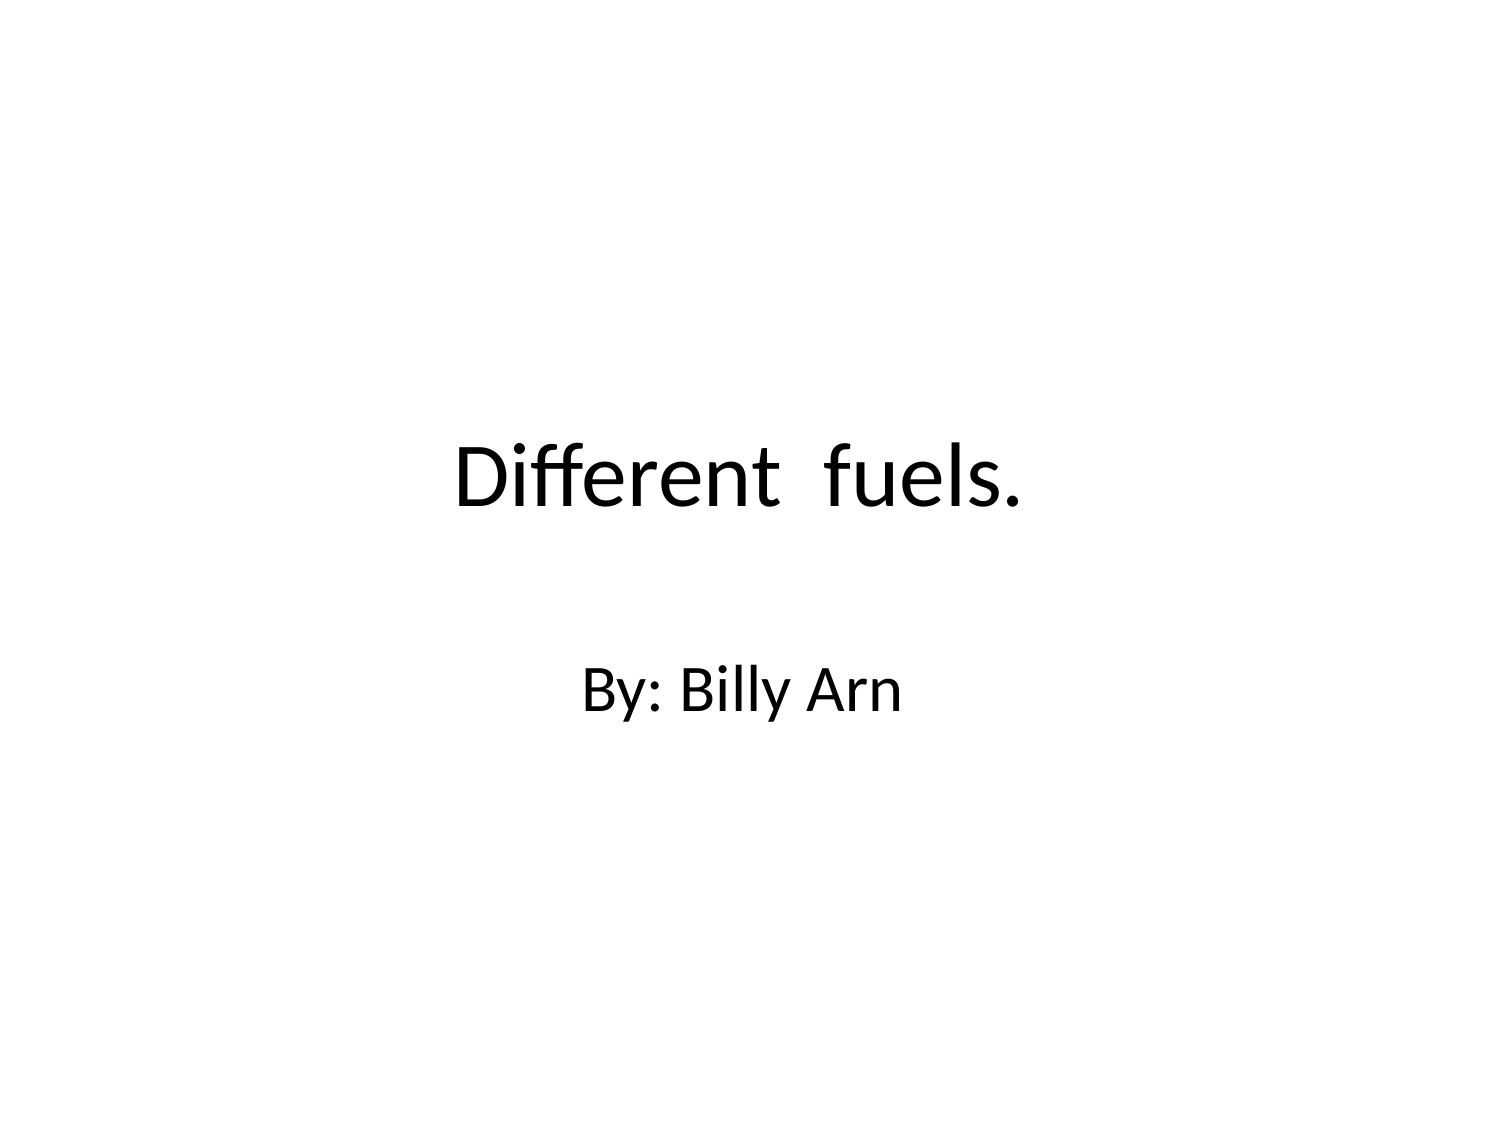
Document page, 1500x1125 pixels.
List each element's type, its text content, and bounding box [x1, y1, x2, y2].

title Different fuels. [112, 349, 1388, 591]
subtitle By: Billy Arn [225, 637, 1275, 925]
